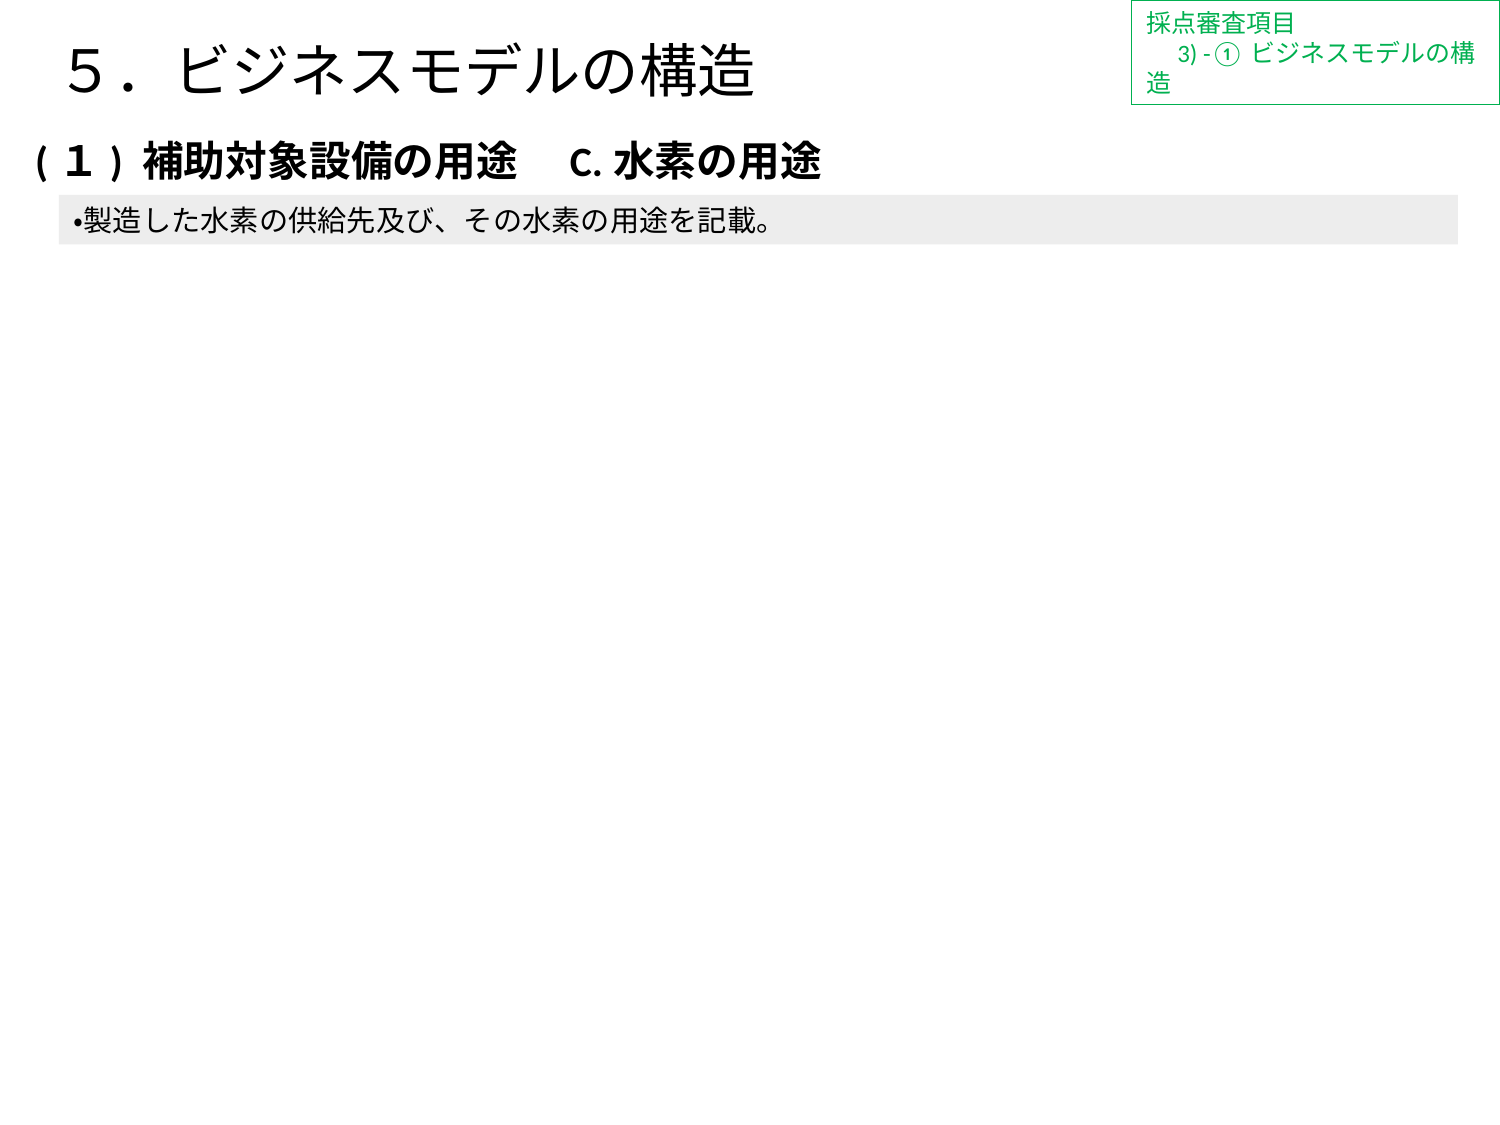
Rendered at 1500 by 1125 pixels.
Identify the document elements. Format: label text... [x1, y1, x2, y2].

text_box ・製造した水素の供給先及び、その水素の用途を記載。 [58, 194, 1458, 245]
text_box (１) 補助対象設備の用途 C.水素の用途 [20, 127, 837, 193]
text_box 採点審査項目 3) -①ビジネスモデルの構造 [1131, 0, 1500, 105]
text_box ５．ビジネスモデルの構造 [41, 34, 1458, 158]
